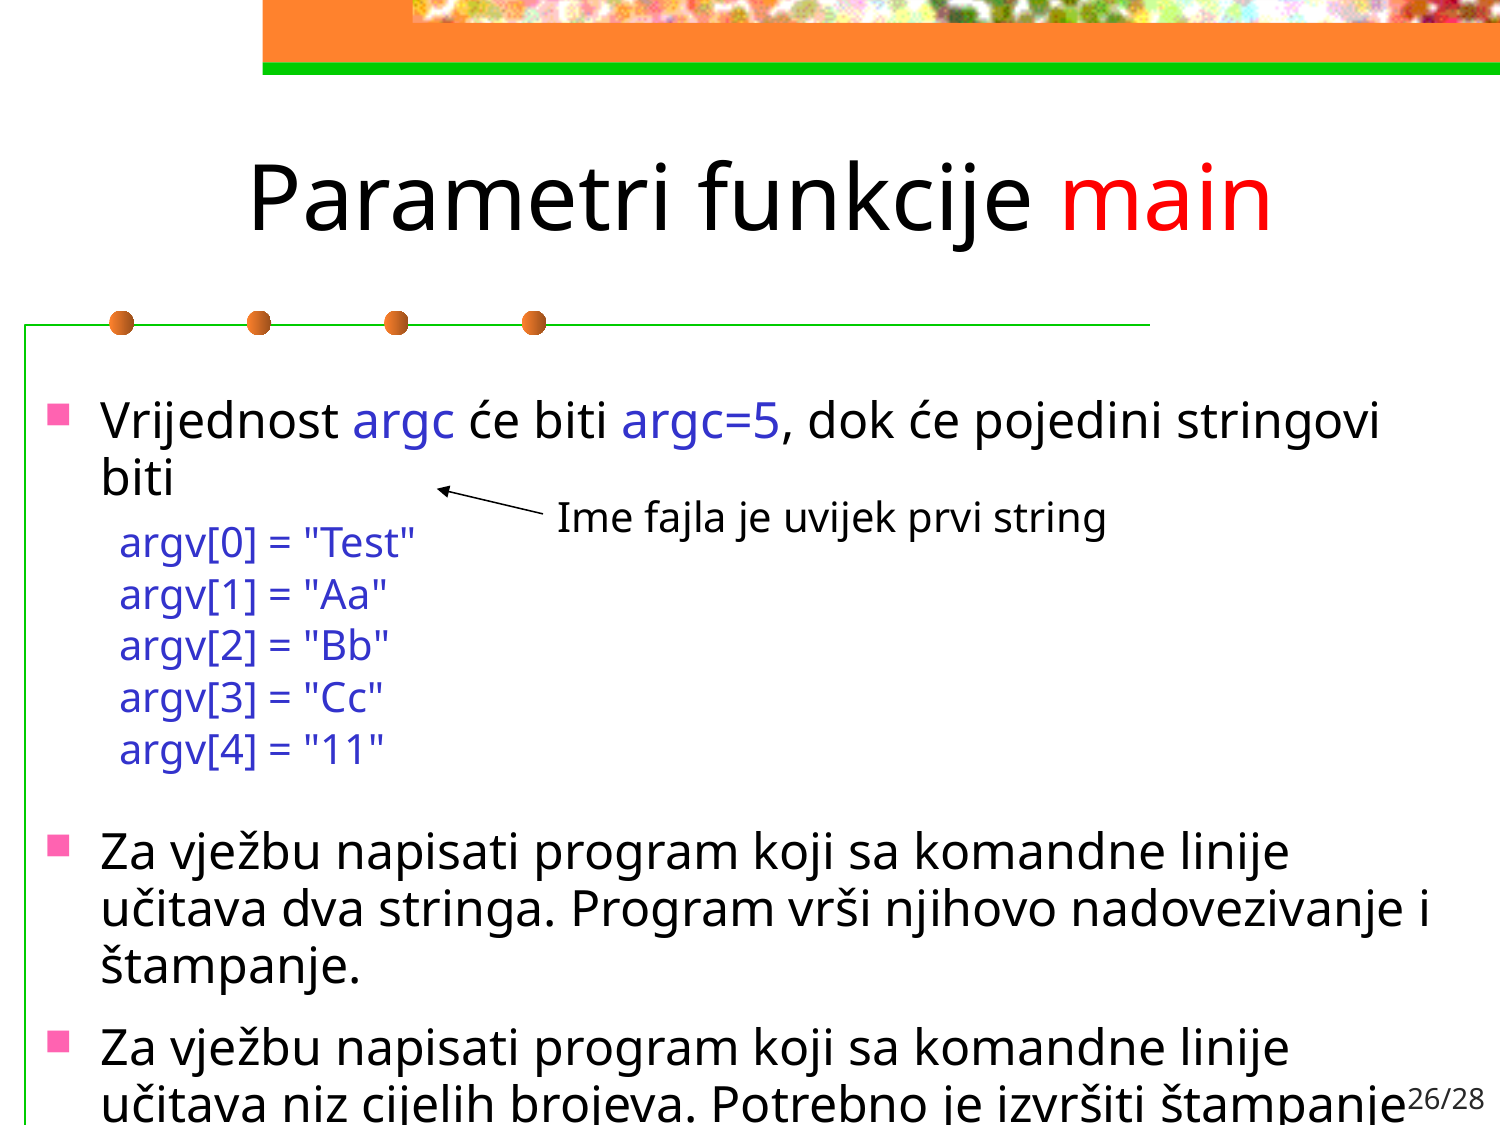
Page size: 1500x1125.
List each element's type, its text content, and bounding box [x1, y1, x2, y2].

text_box [436, 485, 544, 514]
picture [412, 0, 1500, 23]
text_box Ime fajla je uvijek prvi string [542, 483, 1168, 549]
title Parametri funkcije main [123, 99, 1399, 288]
text_box 26/28 [1374, 1072, 1500, 1123]
list Vrijednost argc će biti argc=5, dok će pojedini stringovi biti argv[0] = "Test" argv[1] = "Aa" argv[2] = "Bb" argv[3] = "Cc" argv[4] = "11" Za vježbu napisati program koji sa komandne linije učitava dva stringa. Program vrši njihovo nadovezivanje i štampanje. Za vježbu napisati program koji sa komandne linije učitava niz cijelih brojeva. Potrebno je izvršiti štampanje ovog niza. [29, 385, 1483, 1012]
